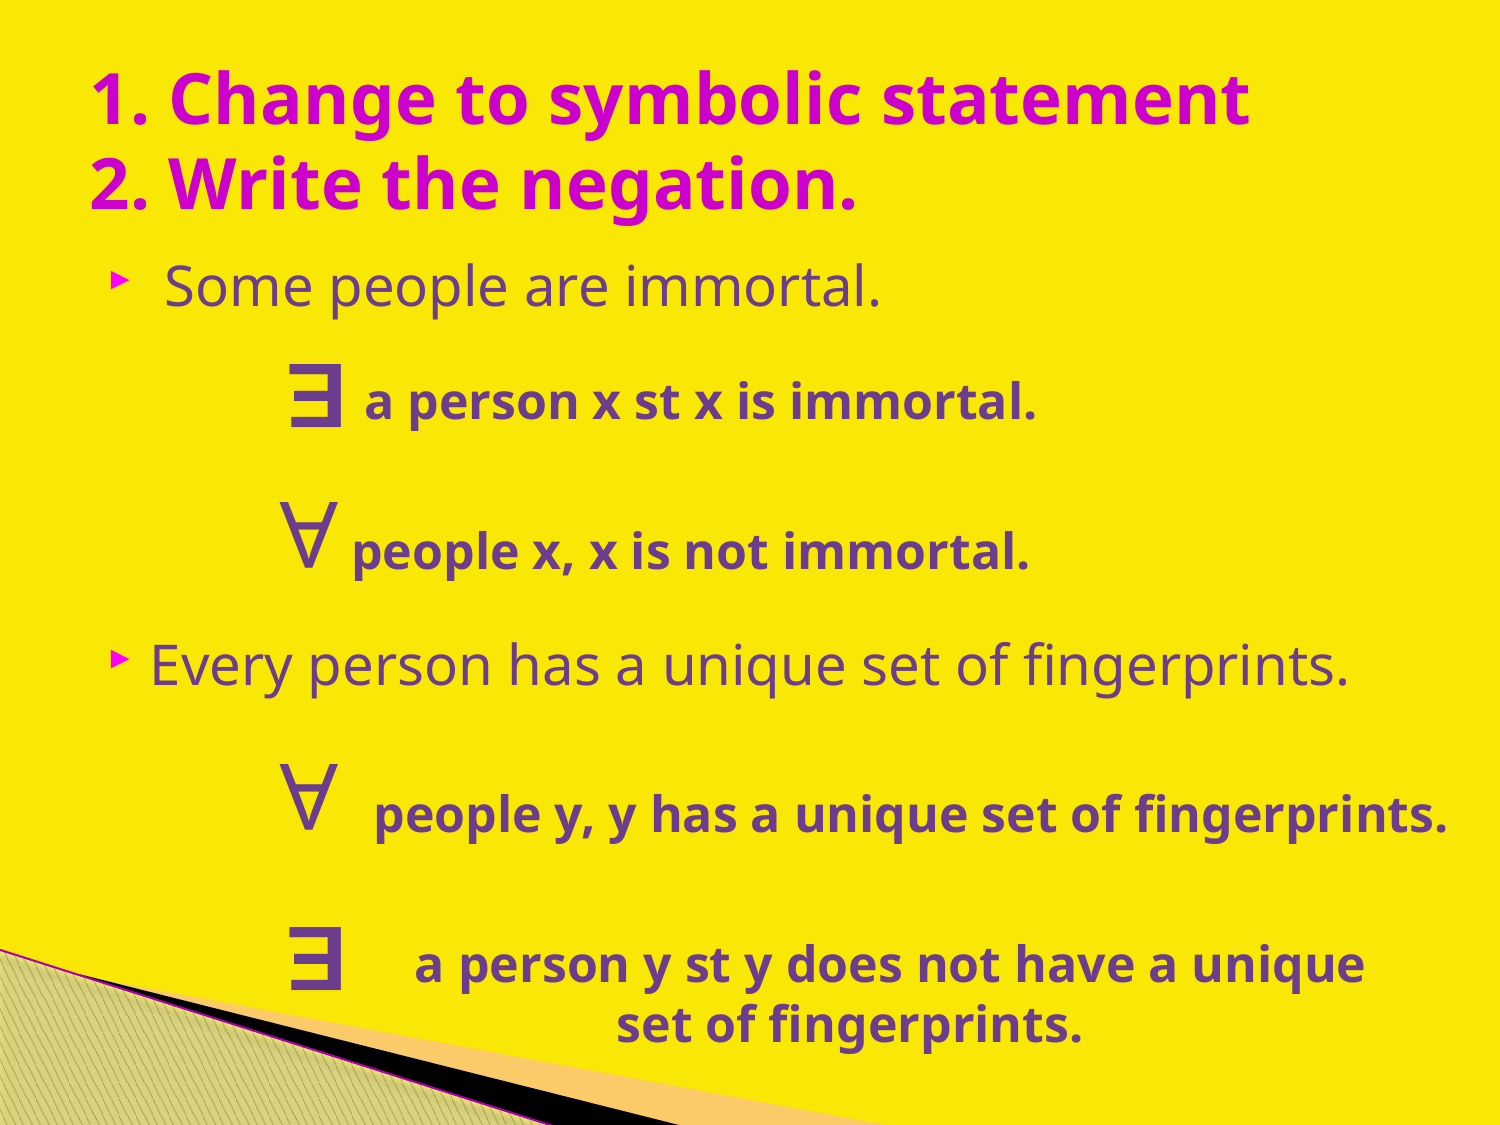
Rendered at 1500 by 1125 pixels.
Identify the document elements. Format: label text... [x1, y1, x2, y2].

text_box E [275, 339, 363, 464]
list Some people are immortal. Every person has a unique set of fingerprints. [75, 243, 1425, 986]
text_box people x, x is not immortal. [354, 512, 1047, 588]
text_box E [275, 901, 363, 1027]
title 1. Change to symbolic statement 2. Write the negation. [75, 45, 1425, 233]
text_box people y, y has a unique set of fingerprints. [358, 774, 1464, 850]
text_box a person x st x is immortal. [363, 362, 1053, 438]
text_box A [264, 476, 354, 602]
text_box a person y st y does not have a unique set of fingerprints. [400, 924, 1382, 1060]
text_box A [264, 739, 354, 864]
